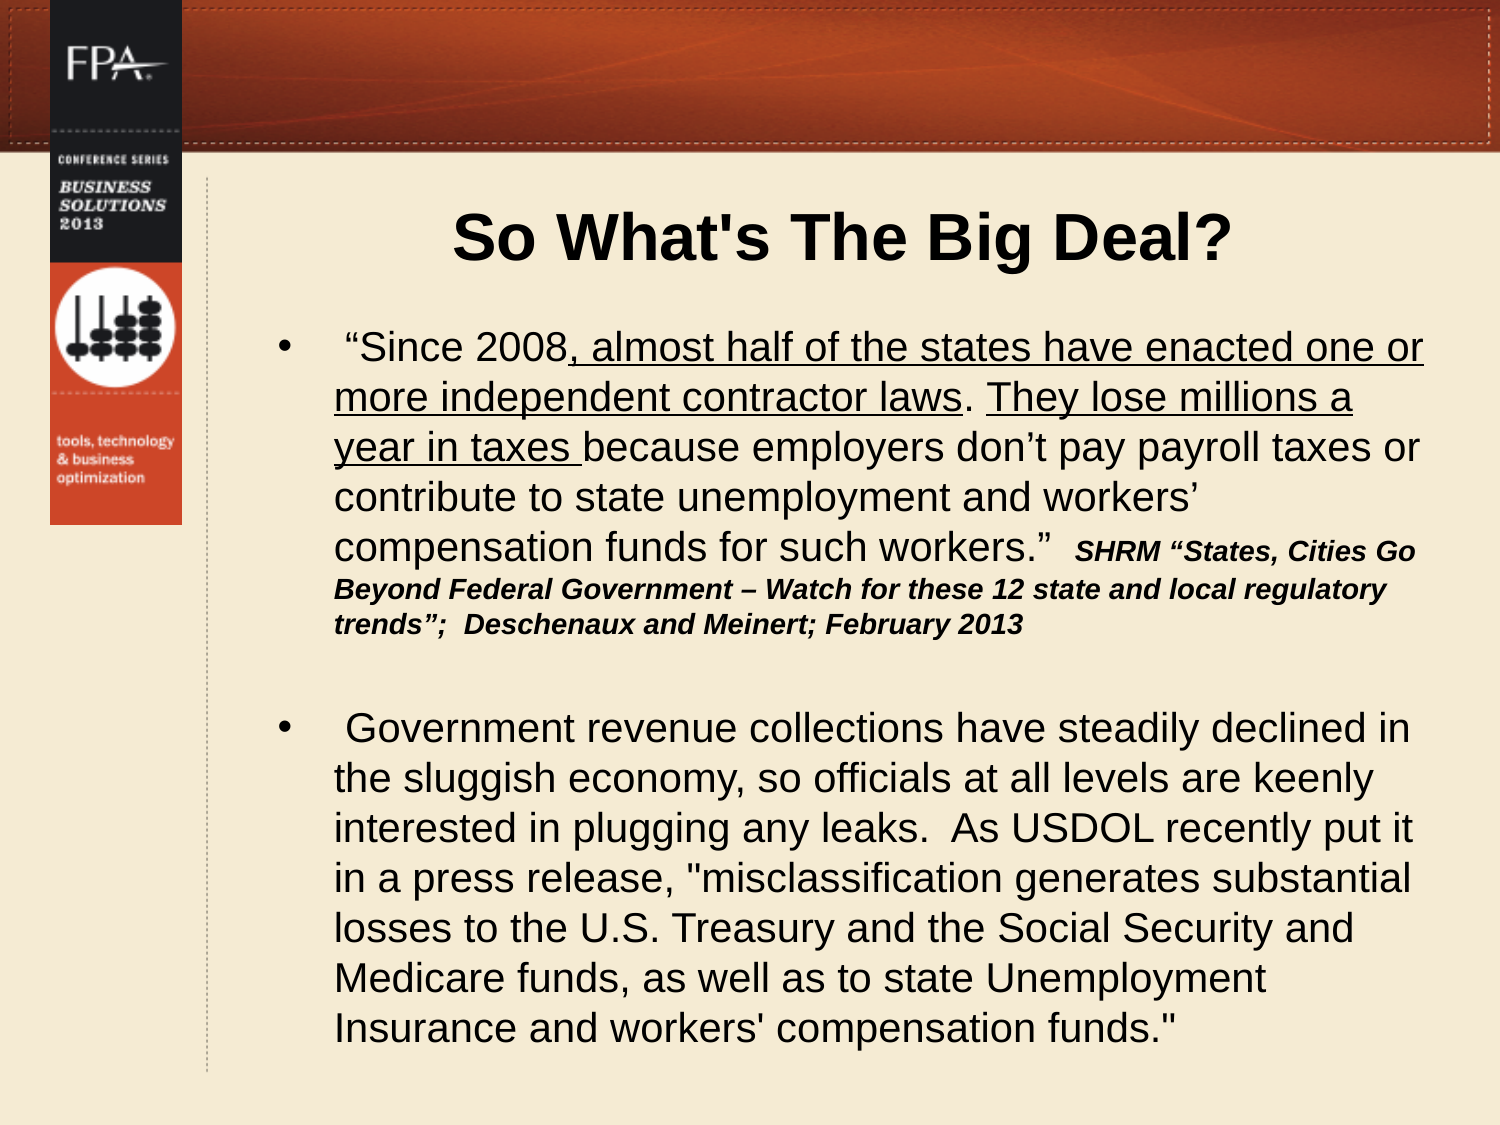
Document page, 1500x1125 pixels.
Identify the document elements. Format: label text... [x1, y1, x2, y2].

title So What's The Big Deal? [262, 131, 1426, 335]
list “Since 2008, almost half of the states have enacted one or more independent contractor laws. They lose millions a year in taxes because employers don’t pay payroll taxes or contribute to state unemployment and workers’ compensation funds for such workers.” SHRM “States, Cities Go Beyond Federal Government – Watch for these 12 state and local regulatory trends”; Deschenaux and Meinert; February 2013 Government revenue collections have steadily declined in the sluggish economy, so officials at all levels are keenly interested in plugging any leaks. As USDOL recently put it in a press release, "misclassification generates substantial losses to the U.S. Treasury and the Social Security and Medicare funds, as well as to state Unemployment Insurance and workers' compensation funds." [262, 312, 1450, 1075]
picture [0, 0, 1500, 1125]
